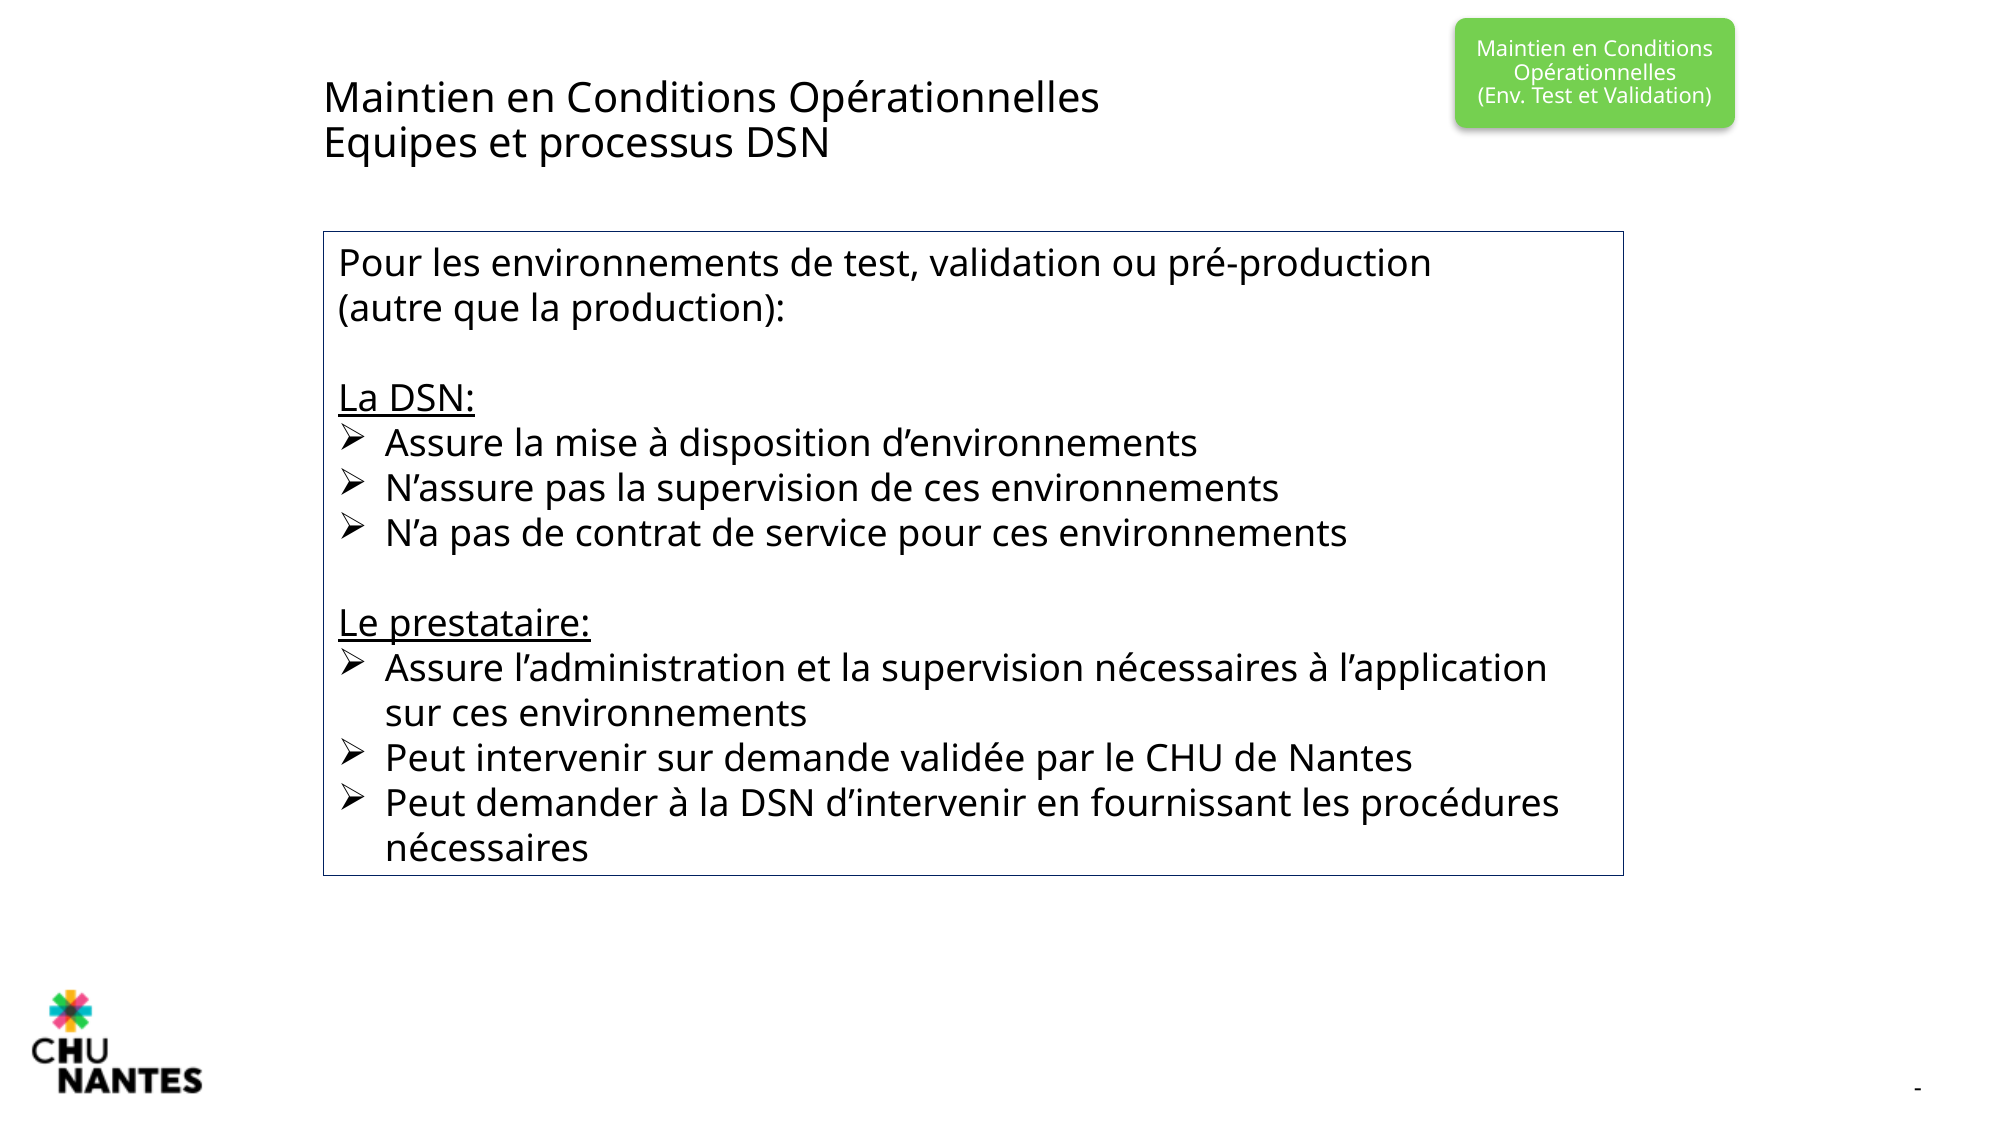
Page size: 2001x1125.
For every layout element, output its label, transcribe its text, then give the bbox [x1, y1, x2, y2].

text_box Pour les environnements de test, validation ou pré-production (autre que la production): La DSN: Assure la mise à disposition d’environnements N’assure pas la supervision de ces environnements N’a pas de contrat de service pour ces environnements Le prestataire: Assure l’administration et la supervision nécessaires à l’application sur ces environnements Peut intervenir sur demande validée par le CHU de Nantes Peut demander à la DSN d’intervenir en fournissant les procédures nécessaires [323, 231, 1624, 876]
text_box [1455, 18, 1735, 128]
picture [12, 973, 221, 1106]
title Maintien en Conditions Opérationnelles Equipes et processus DSN [323, 27, 1709, 216]
